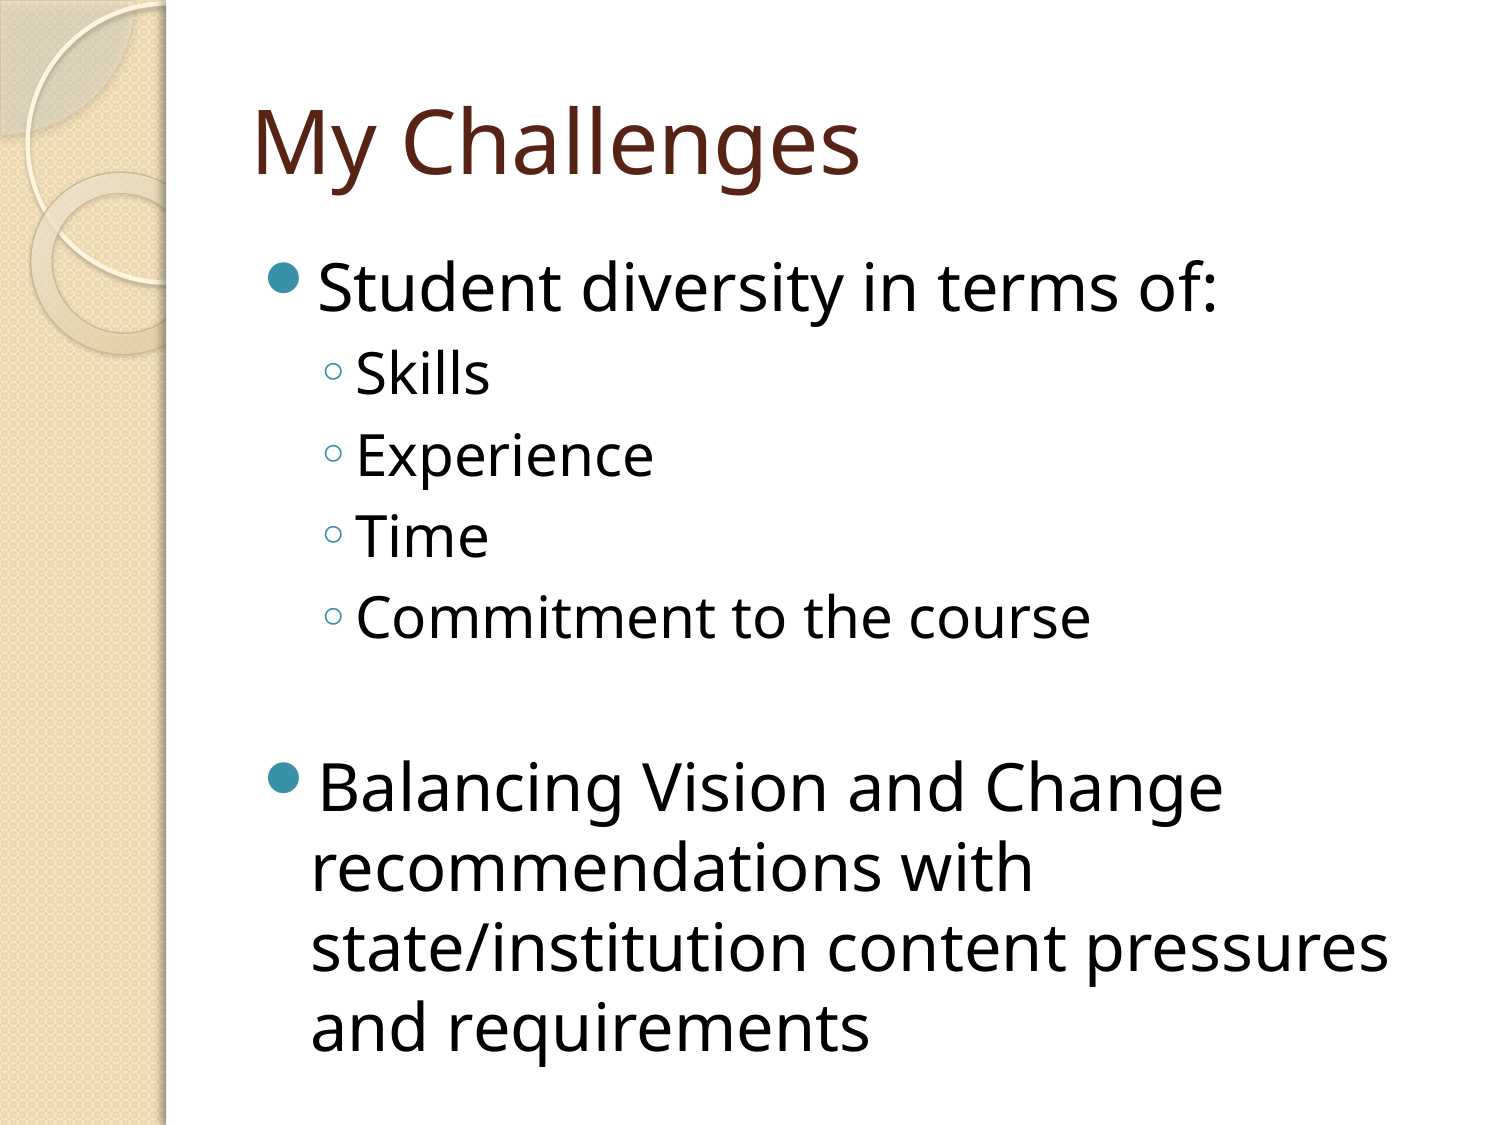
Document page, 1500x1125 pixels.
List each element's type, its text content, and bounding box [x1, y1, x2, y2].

title My Challenges [235, 45, 1466, 233]
list Student diversity in terms of: Skills Experience Time Commitment to the course Balancing Vision and Change recommendations with state/institution content pressures and requirements [235, 237, 1466, 1025]
